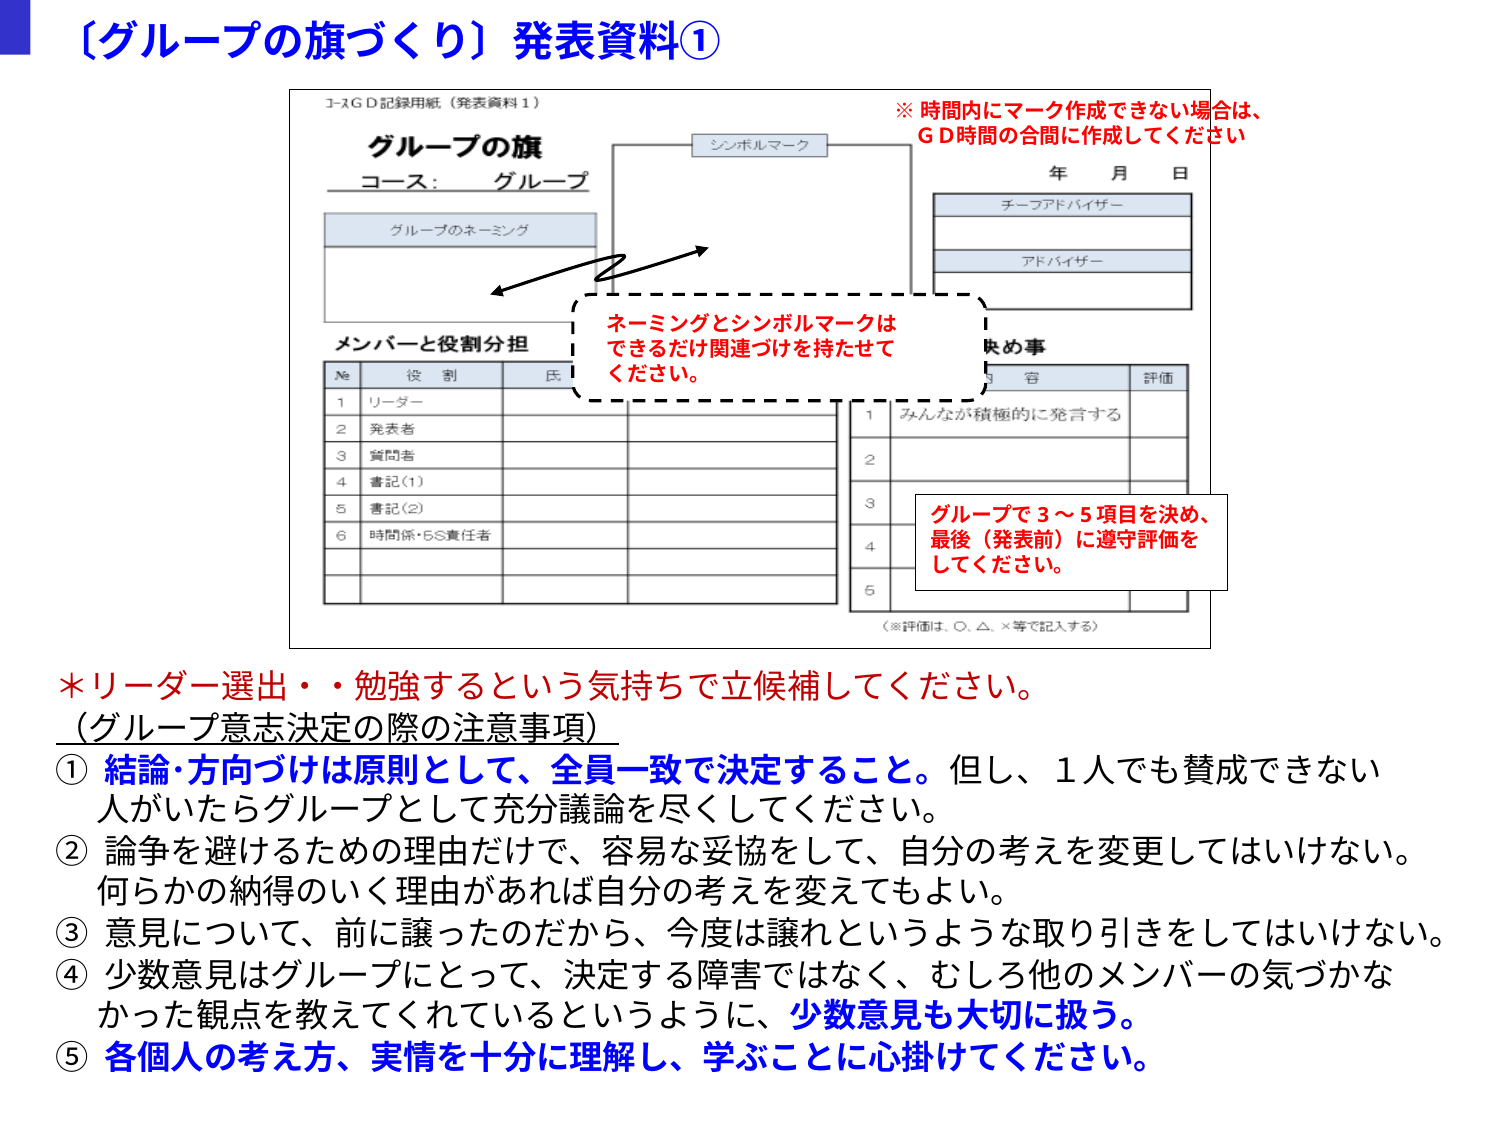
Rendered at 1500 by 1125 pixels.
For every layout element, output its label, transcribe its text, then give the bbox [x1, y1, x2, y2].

text_box 〔グループの旗づくり〕発表資料① [41, 7, 1294, 72]
text_box [0, 0, 31, 55]
text_box ＊リーダー選出・・勉強するという気持ちで立候補してください。 （グループ意志決定の際の注意事項） ① 結論･方向づけは原則として、全員一致で決定すること。但し、１人でも賛成できない 人がいたらグループとして充分議論を尽くしてください。 ② 論争を避けるための理由だけで、容易な妥協をして、自分の考えを変更してはいけない。 何らかの納得のいく理由があれば自分の考えを変えてもよい。 ③ 意見について、前に譲ったのだから、今度は譲れというような取り引きをしてはいけない。 ④ 少数意見はグループにとって、決定する障害ではなく、むしろ他のメンバーの気づかな かった観点を教えてくれているというように、少数意見も大切に扱う。 ⑤ 各個人の考え方、実情を十分に理解し、学ぶことに心掛けてください。 [40, 665, 1479, 1084]
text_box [288, 88, 1353, 650]
